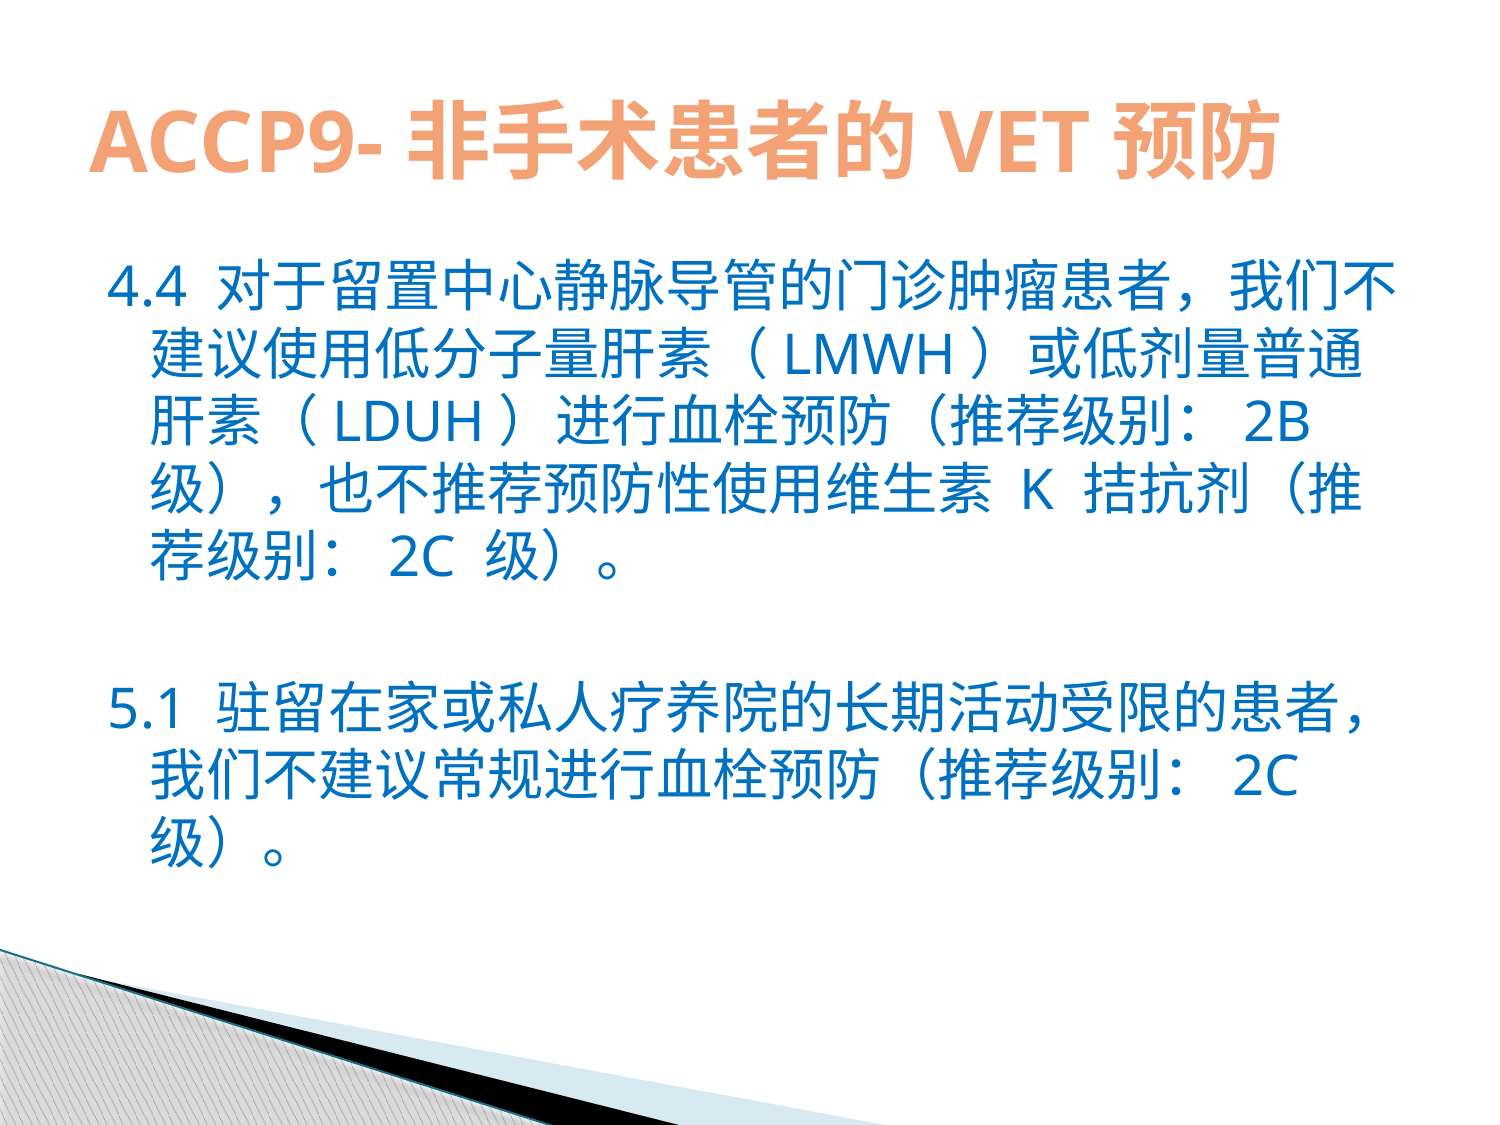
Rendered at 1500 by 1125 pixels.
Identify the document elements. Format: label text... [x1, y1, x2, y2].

title ACCP9-非手术患者的VET预防 [75, 45, 1425, 233]
list 4.4 对于留置中心静脉导管的门诊肿瘤患者，我们不建议使用低分子量肝素（LMWH）或低剂量普通肝素（LDUH）进行血栓预防（推荐级别：2B 级），也不推荐预防性使用维生素 K 拮抗剂（推荐级别：2C 级）。 5.1 驻留在家或私人疗养院的长期活动受限的患者，我们不建议常规进行血栓预防（推荐级别：2C 级）。 [74, 242, 1426, 986]
